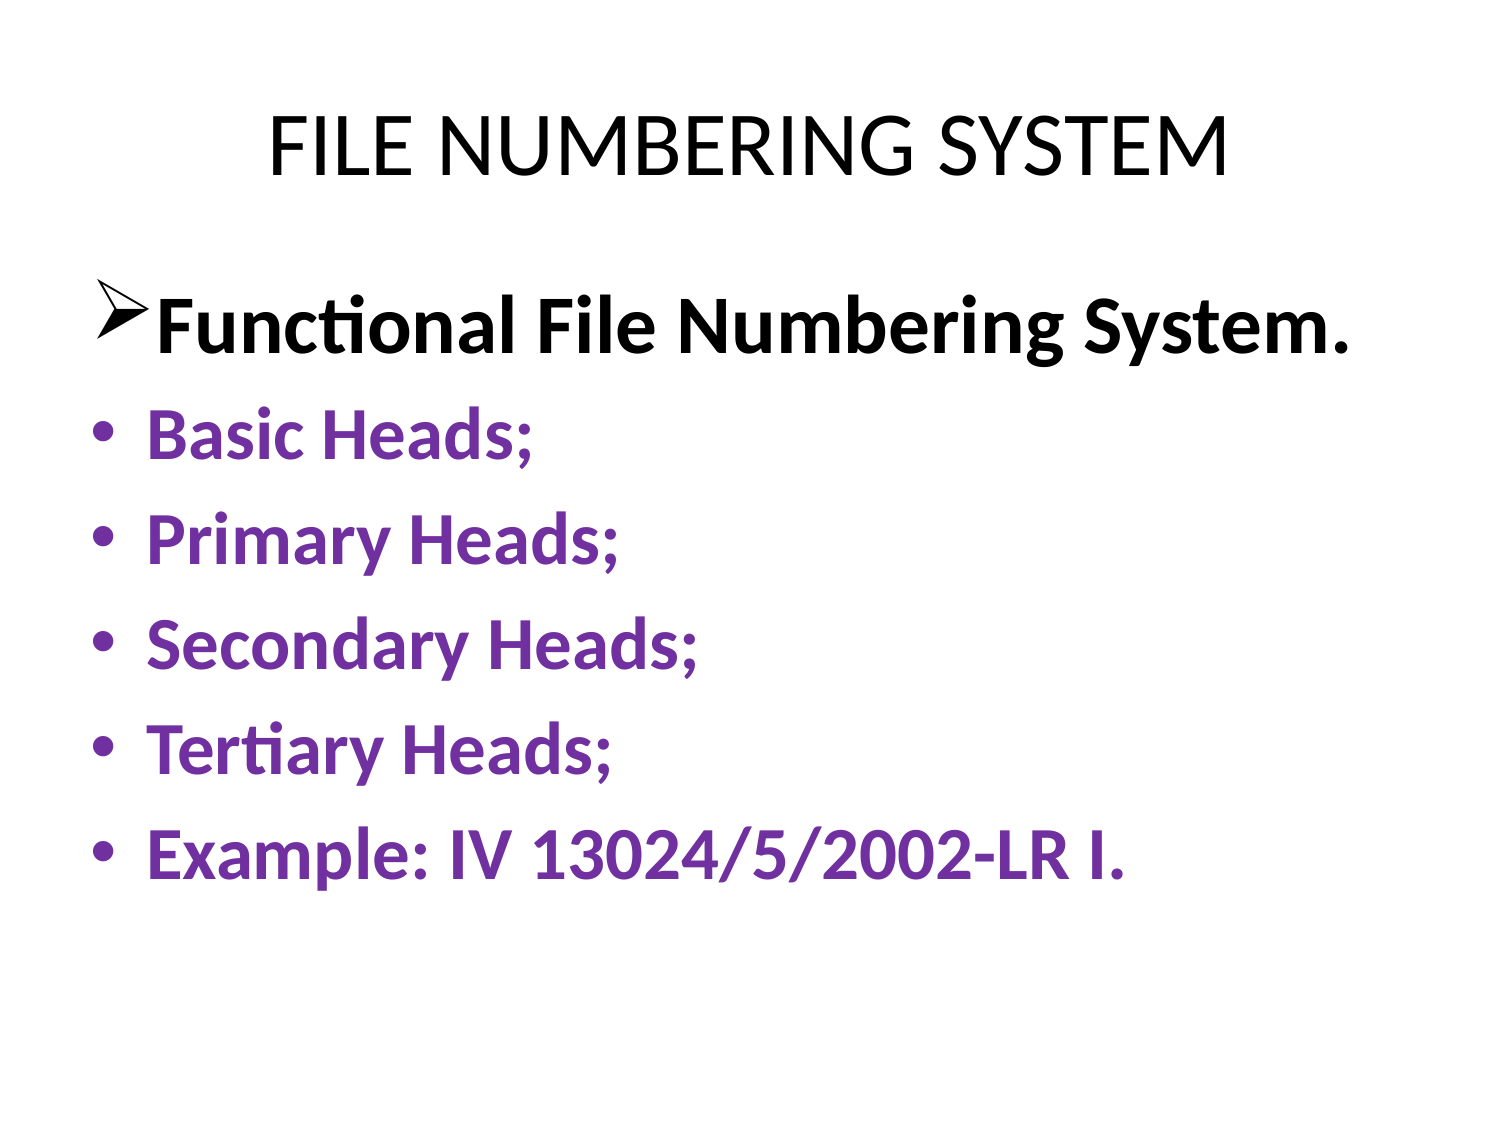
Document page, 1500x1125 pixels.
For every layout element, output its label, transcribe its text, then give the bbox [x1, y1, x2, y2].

list Functional File Numbering System. Basic Heads; Primary Heads; Secondary Heads; Tertiary Heads; Example: IV 13024/5/2002-LR I. [75, 262, 1425, 1005]
title FILE NUMBERING SYSTEM [75, 45, 1425, 233]
